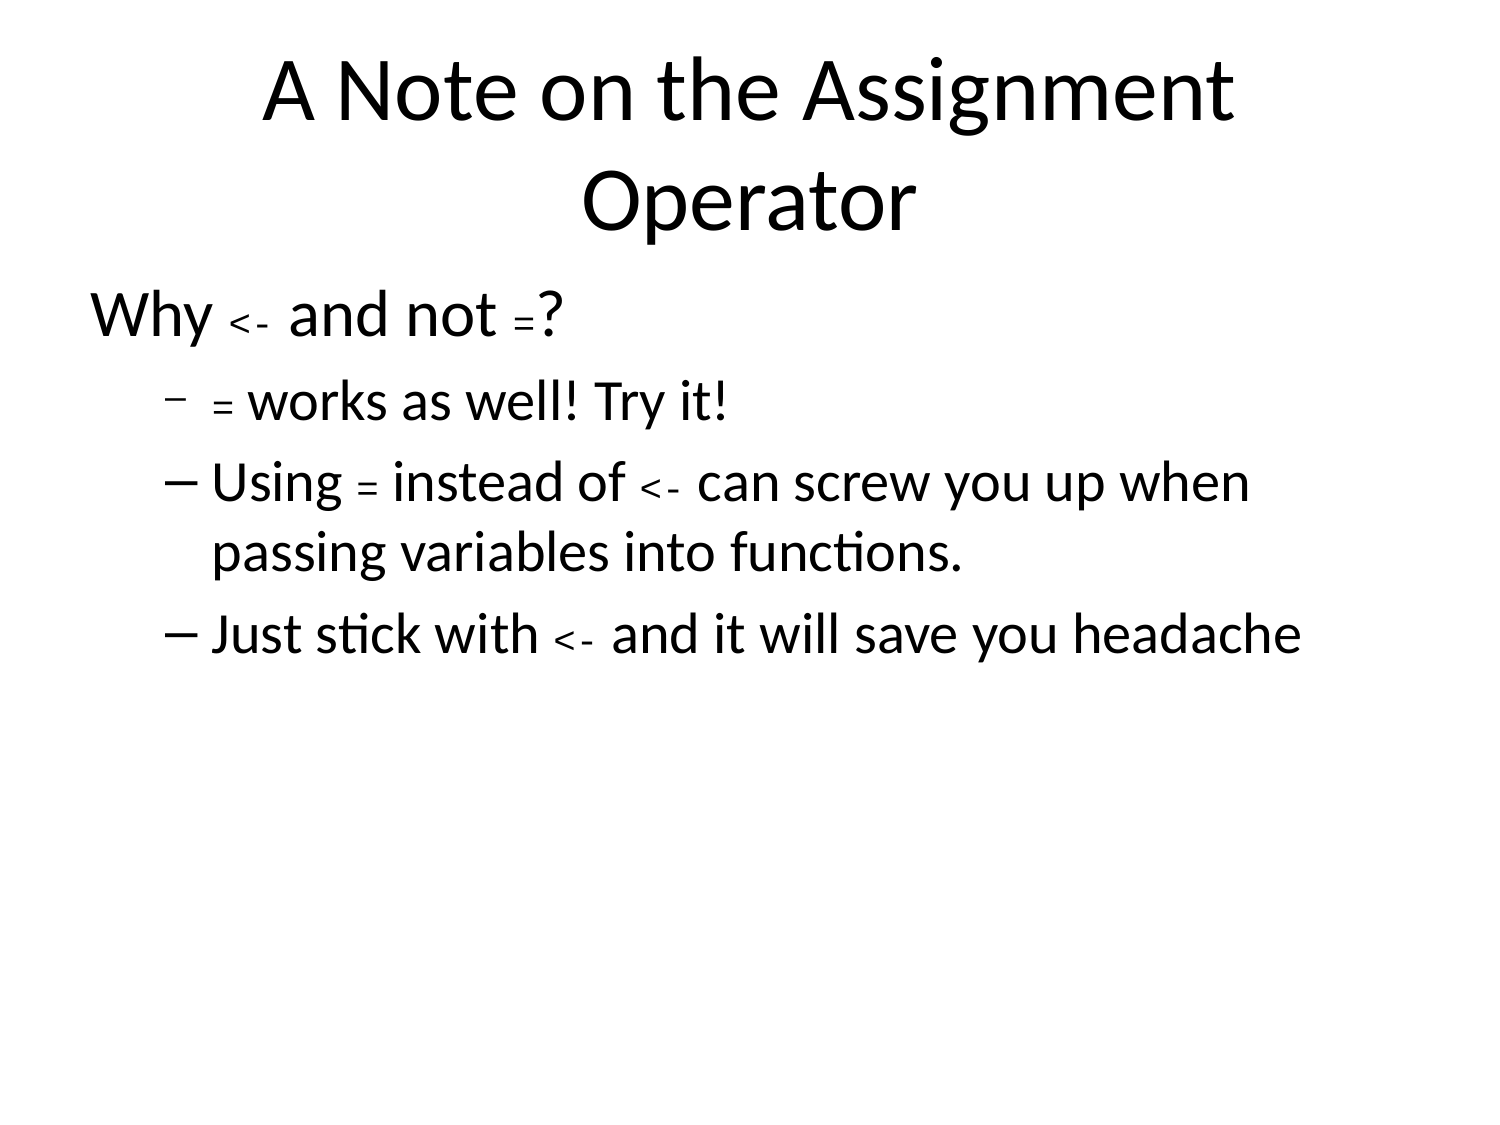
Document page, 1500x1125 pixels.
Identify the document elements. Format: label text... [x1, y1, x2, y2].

title A Note on the Assignment Operator [75, 45, 1425, 233]
list Why <- and not =? = works as well! Try it! Using = instead of <- can screw you up when passing variables into functions. Just stick with <- and it will save you headache [75, 262, 1425, 1005]
